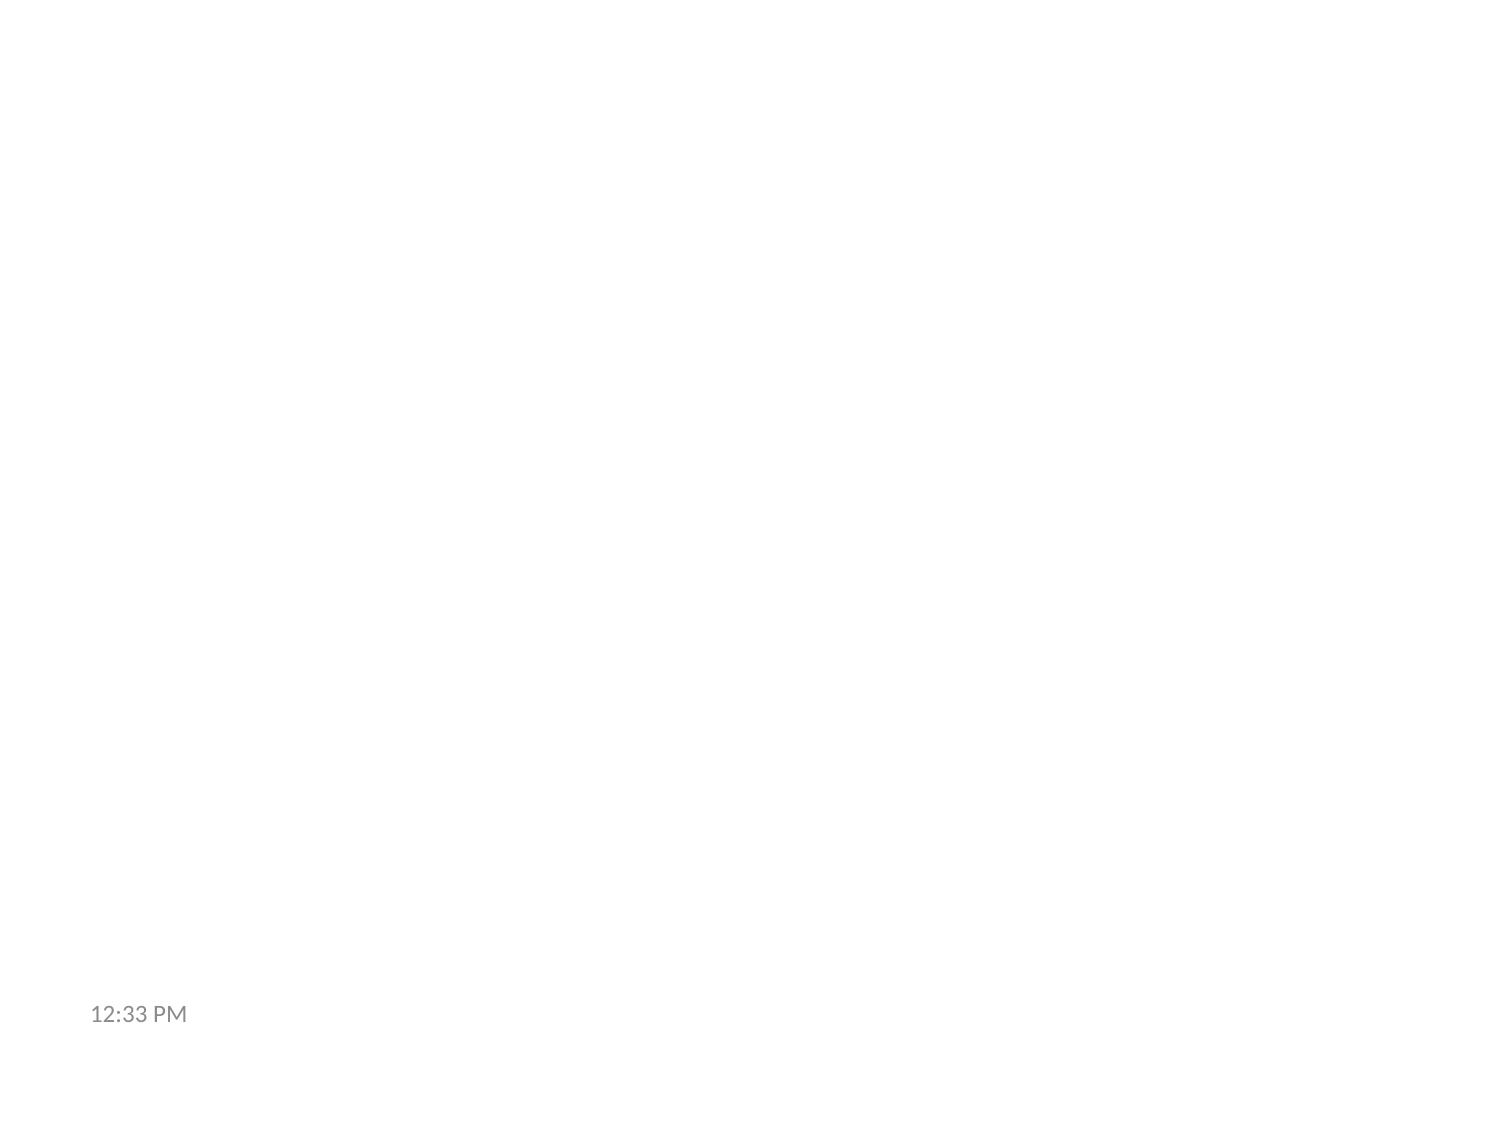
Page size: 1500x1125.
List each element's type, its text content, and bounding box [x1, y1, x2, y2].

text_box 3:35 PM [75, 982, 425, 1043]
